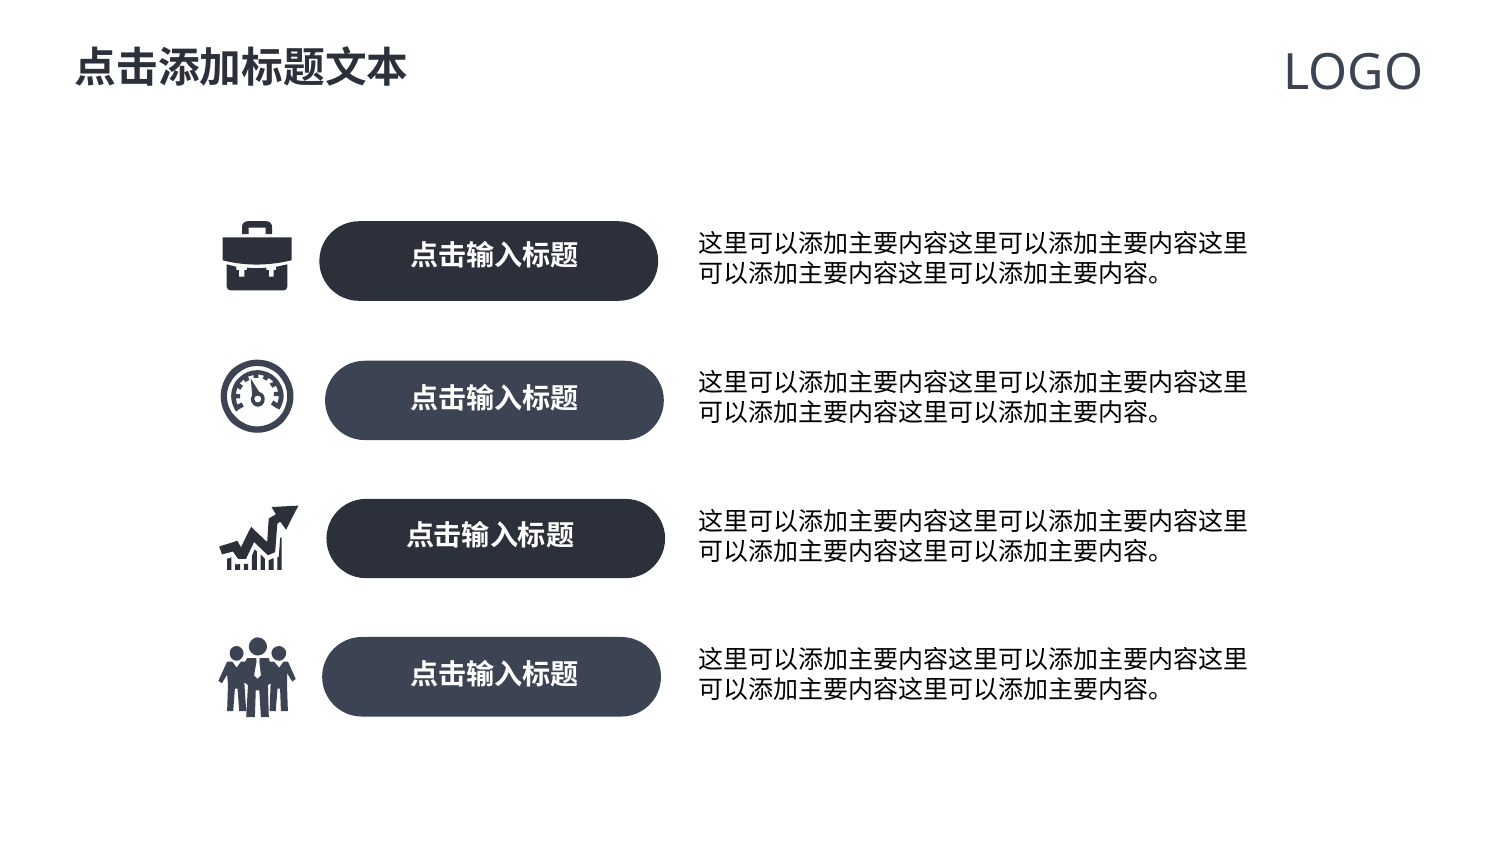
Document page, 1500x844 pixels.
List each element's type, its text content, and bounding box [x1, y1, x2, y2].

text_box [268, 558, 274, 570]
text_box [220, 359, 294, 433]
text_box [243, 563, 249, 570]
text_box [235, 563, 241, 570]
text_box [227, 557, 232, 570]
text_box 点击输入标题 [399, 651, 590, 697]
text_box 点击输入标题 [399, 374, 590, 420]
text_box LOGO [1268, 31, 1439, 107]
text_box [219, 505, 299, 559]
text_box [326, 498, 666, 579]
text_box 点击输入标题 [394, 512, 586, 558]
text_box 这里可以添加主要内容这里可以添加主要内容这里可以添加主要内容这里可以添加主要内容。 [687, 221, 1270, 293]
text_box 这里可以添加主要内容这里可以添加主要内容这里可以添加主要内容这里可以添加主要内容。 [687, 361, 1270, 433]
text_box [251, 549, 257, 570]
text_box 这里可以添加主要内容这里可以添加主要内容这里可以添加主要内容这里可以添加主要内容。 [687, 499, 1270, 571]
text_box [226, 264, 288, 291]
text_box 这里可以添加主要内容这里可以添加主要内容这里可以添加主要内容这里可以添加主要内容。 [687, 637, 1270, 709]
text_box [277, 537, 282, 570]
text_box [325, 360, 664, 441]
text_box [260, 554, 265, 570]
text_box [248, 637, 268, 656]
text_box [319, 221, 659, 301]
text_box [322, 636, 662, 717]
text_box [218, 646, 296, 718]
text_box [222, 237, 292, 265]
text_box 点击输入标题 [399, 232, 590, 278]
text_box 点击添加标题文本 [59, 33, 424, 99]
text_box [242, 221, 273, 235]
